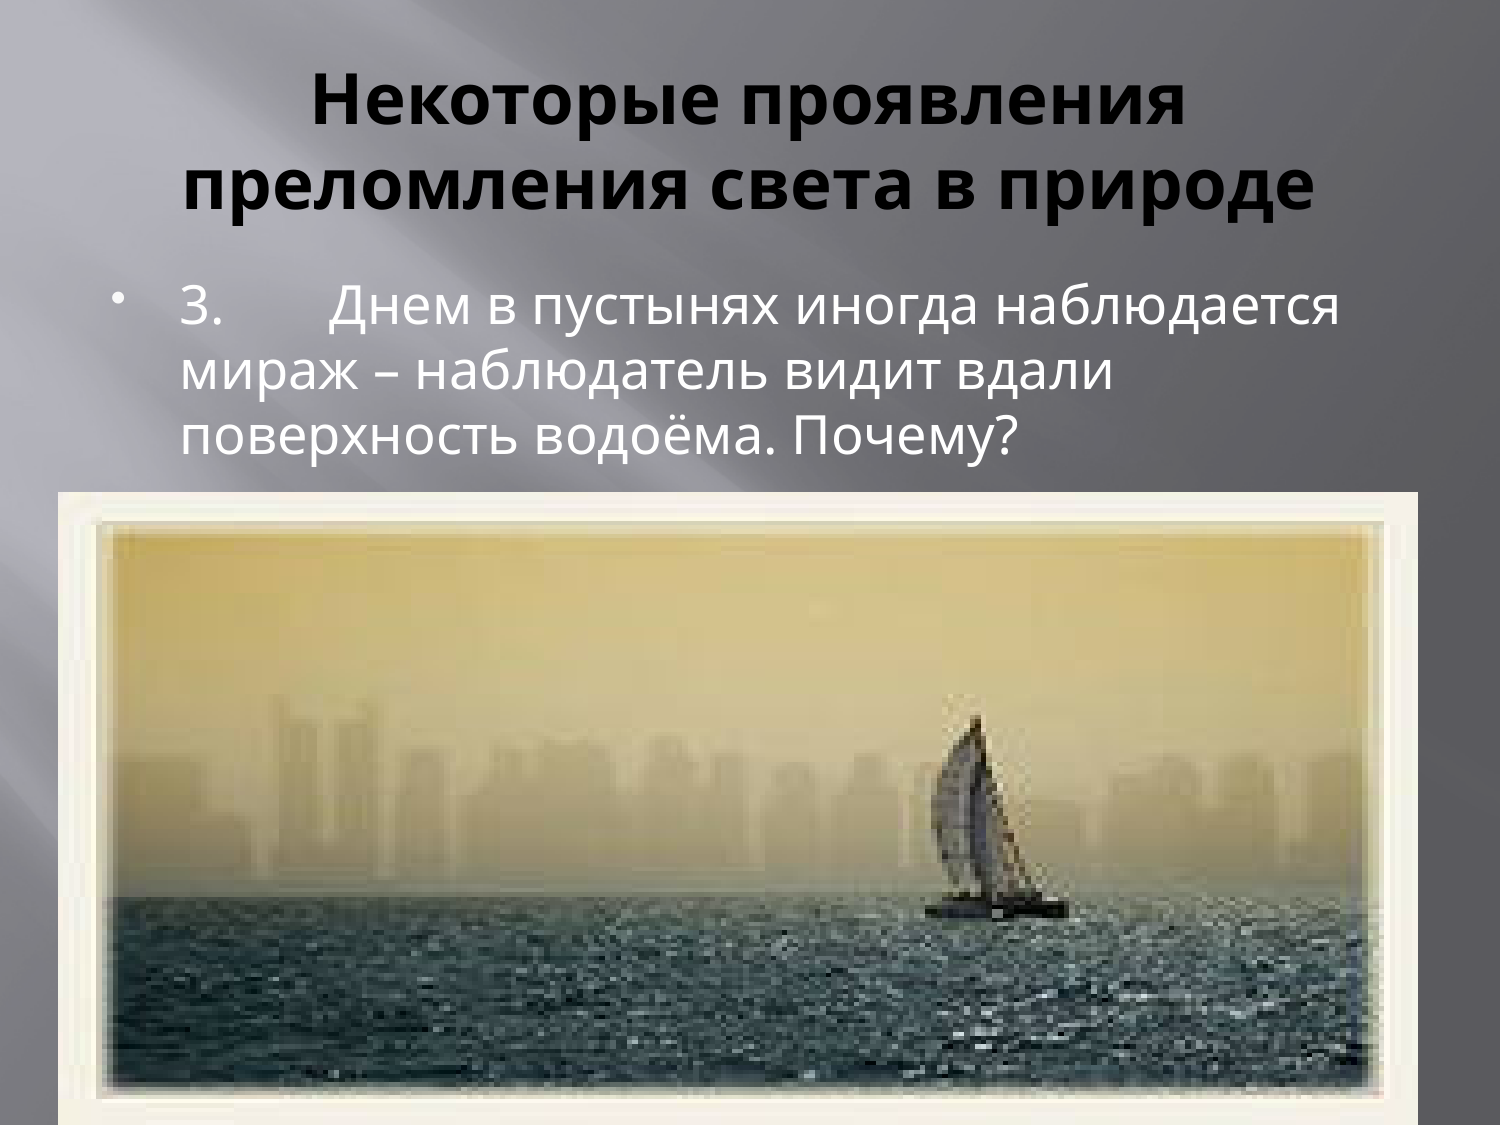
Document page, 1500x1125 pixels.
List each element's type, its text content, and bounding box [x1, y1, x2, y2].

picture [58, 491, 1419, 1125]
list 3. Днем в пустынях иногда наблюдается мираж – наблюдатель видит вдали поверхность водоёма. Почему? [75, 262, 1430, 501]
title Некоторые проявления преломления света в природе [75, 45, 1425, 233]
